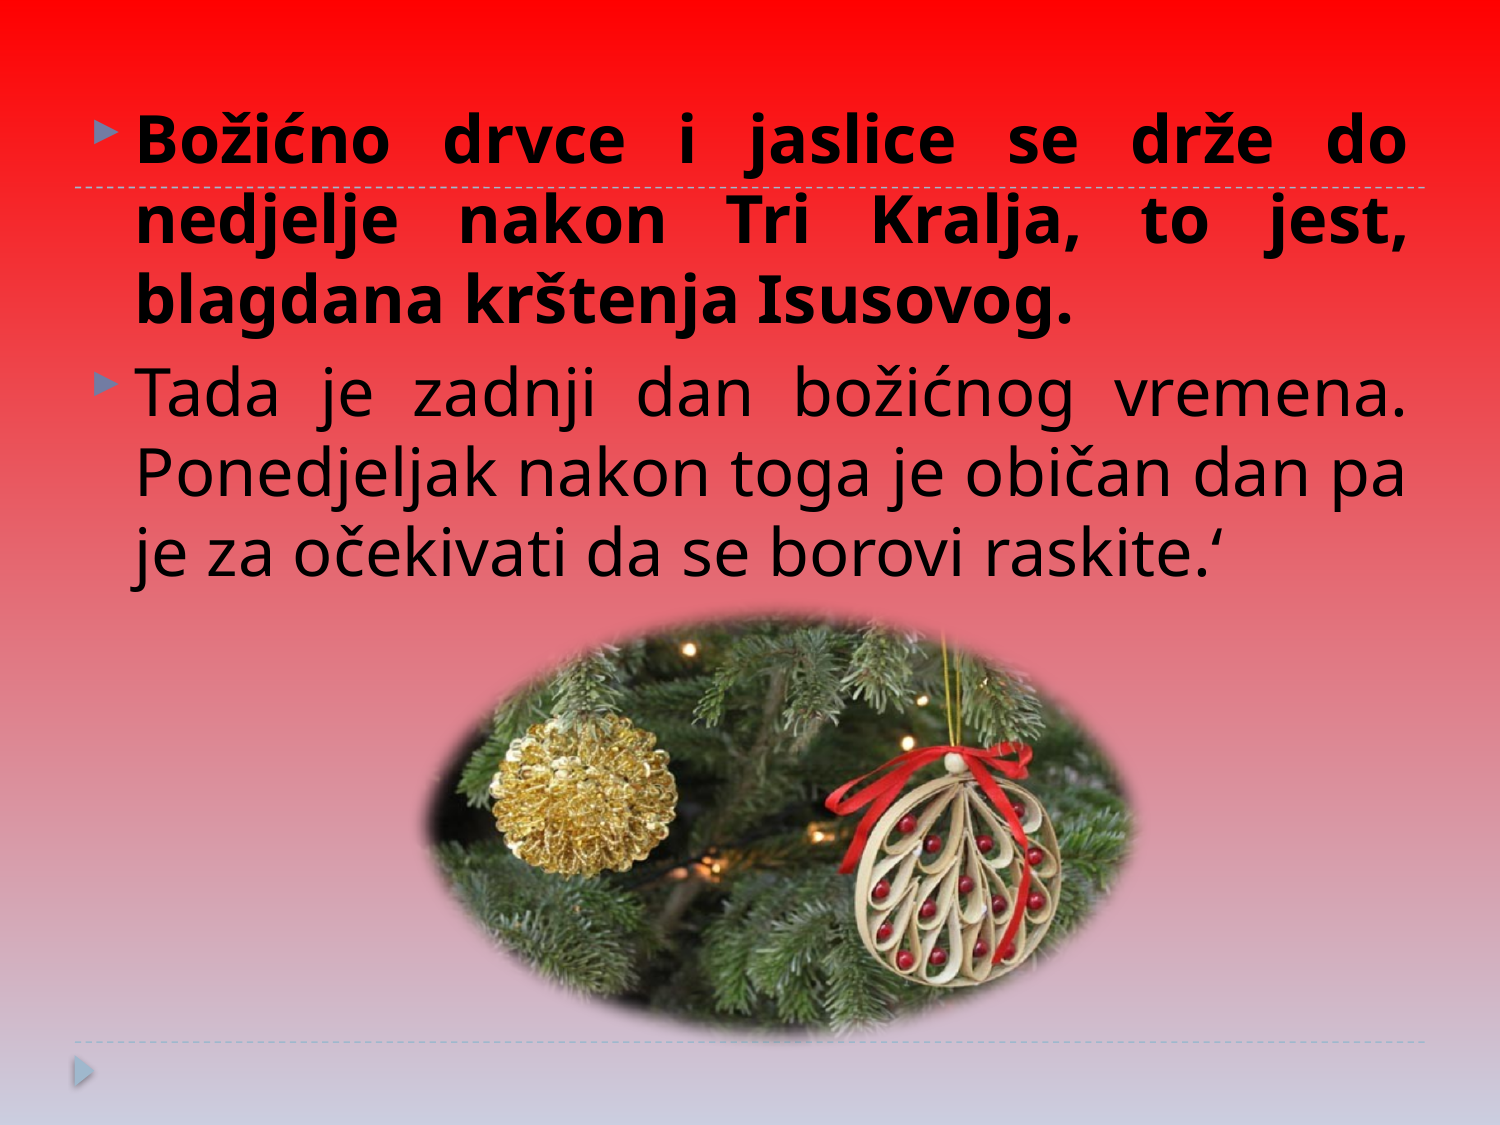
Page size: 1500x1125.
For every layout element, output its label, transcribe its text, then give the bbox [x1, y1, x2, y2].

picture [407, 597, 1152, 1051]
list Božićno drvce i jaslice se drže do nedjelje nakon Tri Kralja, to jest, blagdana krštenja Isusovog. Tada je zadnji dan božićnog vremena. Ponedjeljak nakon toga je običan dan pa je za očekivati da se borovi raskite.‘ [75, 90, 1425, 1010]
